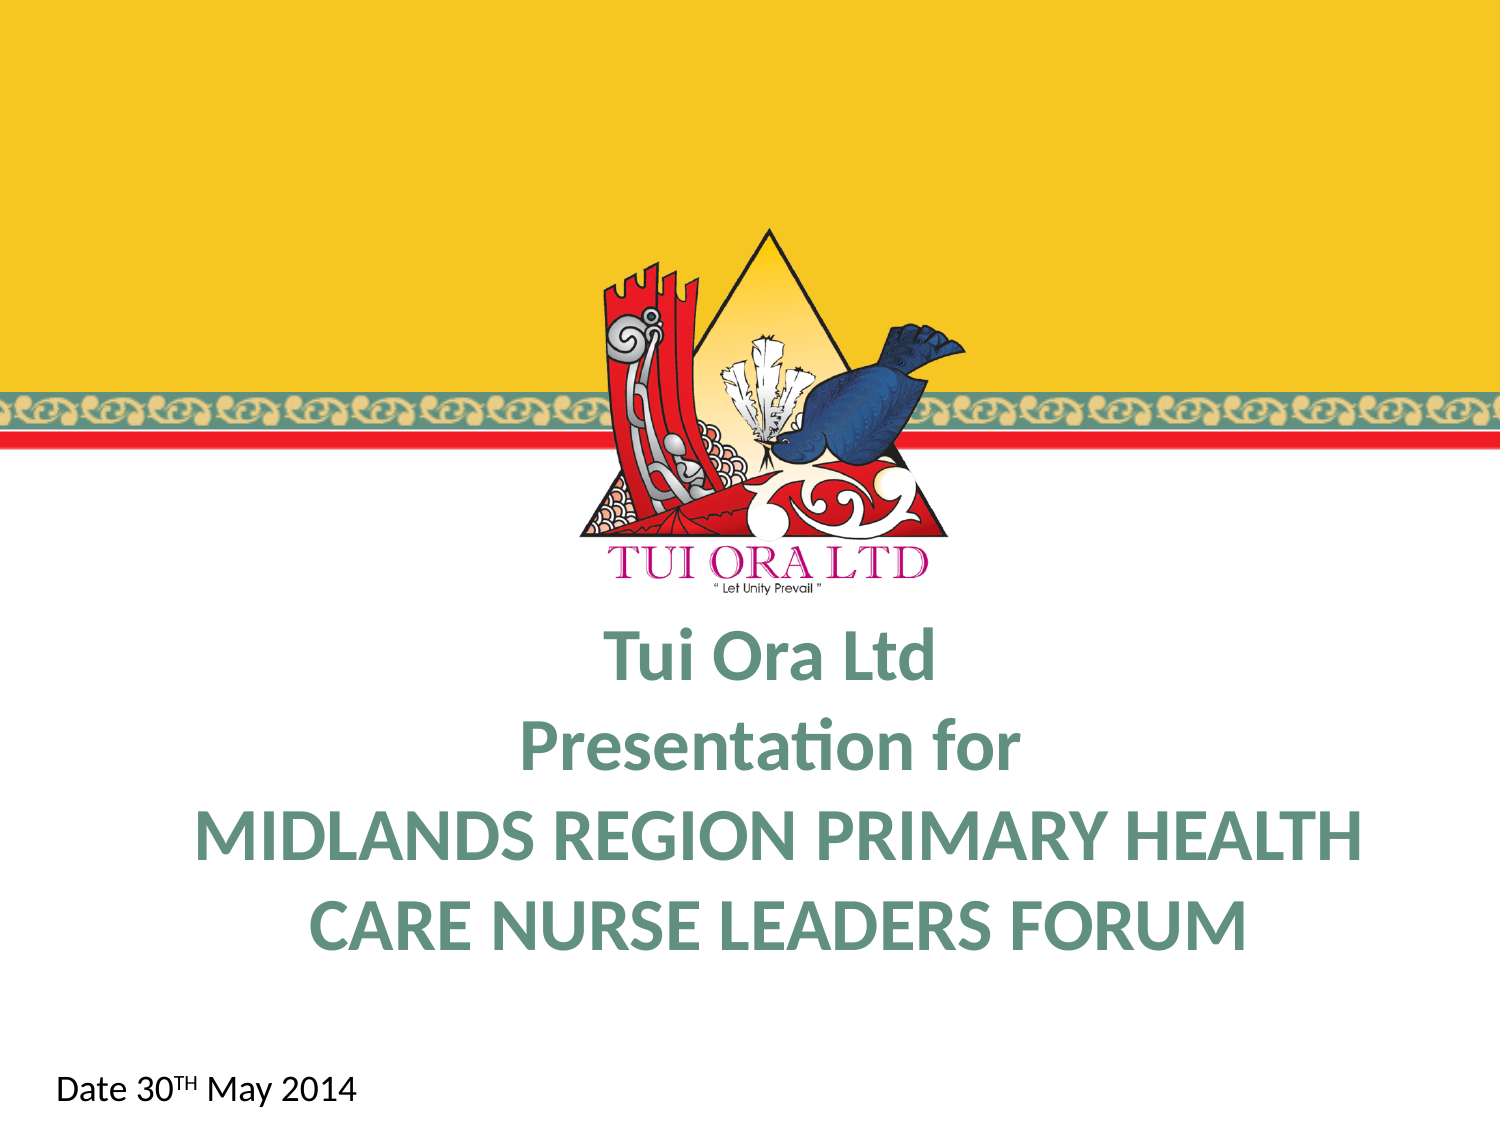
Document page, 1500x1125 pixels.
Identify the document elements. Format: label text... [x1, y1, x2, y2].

text_box Date 30TH May 2014 [41, 1057, 574, 1117]
text_box [0, 0, 1500, 391]
picture [0, 225, 1500, 599]
text_box Tui Ora Ltd Presentation for MIDLANDS REGION PRIMARY HEALTH CARE NURSE LEADERS FORUM [171, 597, 1388, 973]
